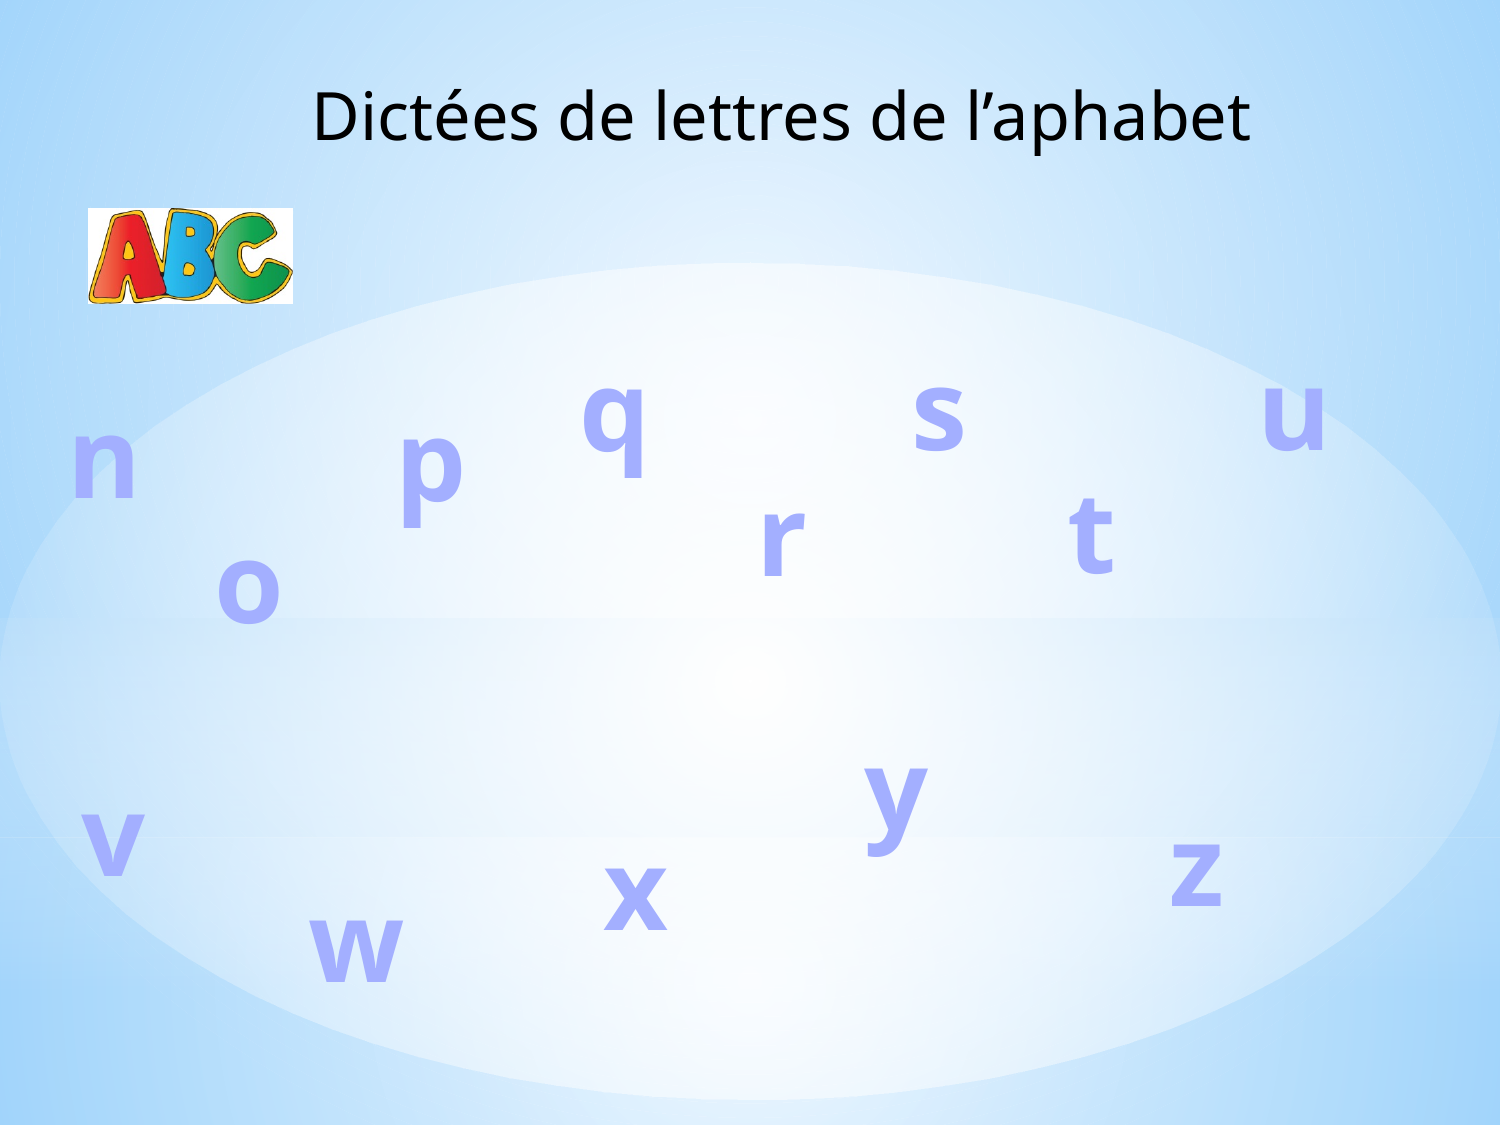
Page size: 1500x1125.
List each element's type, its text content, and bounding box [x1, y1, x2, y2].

text_box x [588, 810, 684, 961]
text_box y [849, 710, 944, 861]
text_box t [1052, 453, 1132, 604]
text_box z [1154, 786, 1240, 937]
text_box w [293, 862, 421, 1013]
picture [88, 207, 293, 305]
text_box v [66, 756, 161, 906]
text_box q [565, 331, 667, 482]
text_box r [741, 456, 823, 607]
text_box u [1242, 330, 1347, 481]
text_box Dictées de lettres de l’aphabet [156, 66, 1409, 161]
text_box s [895, 330, 982, 481]
text_box p [380, 381, 483, 531]
text_box n [52, 378, 157, 529]
text_box o [199, 503, 300, 654]
